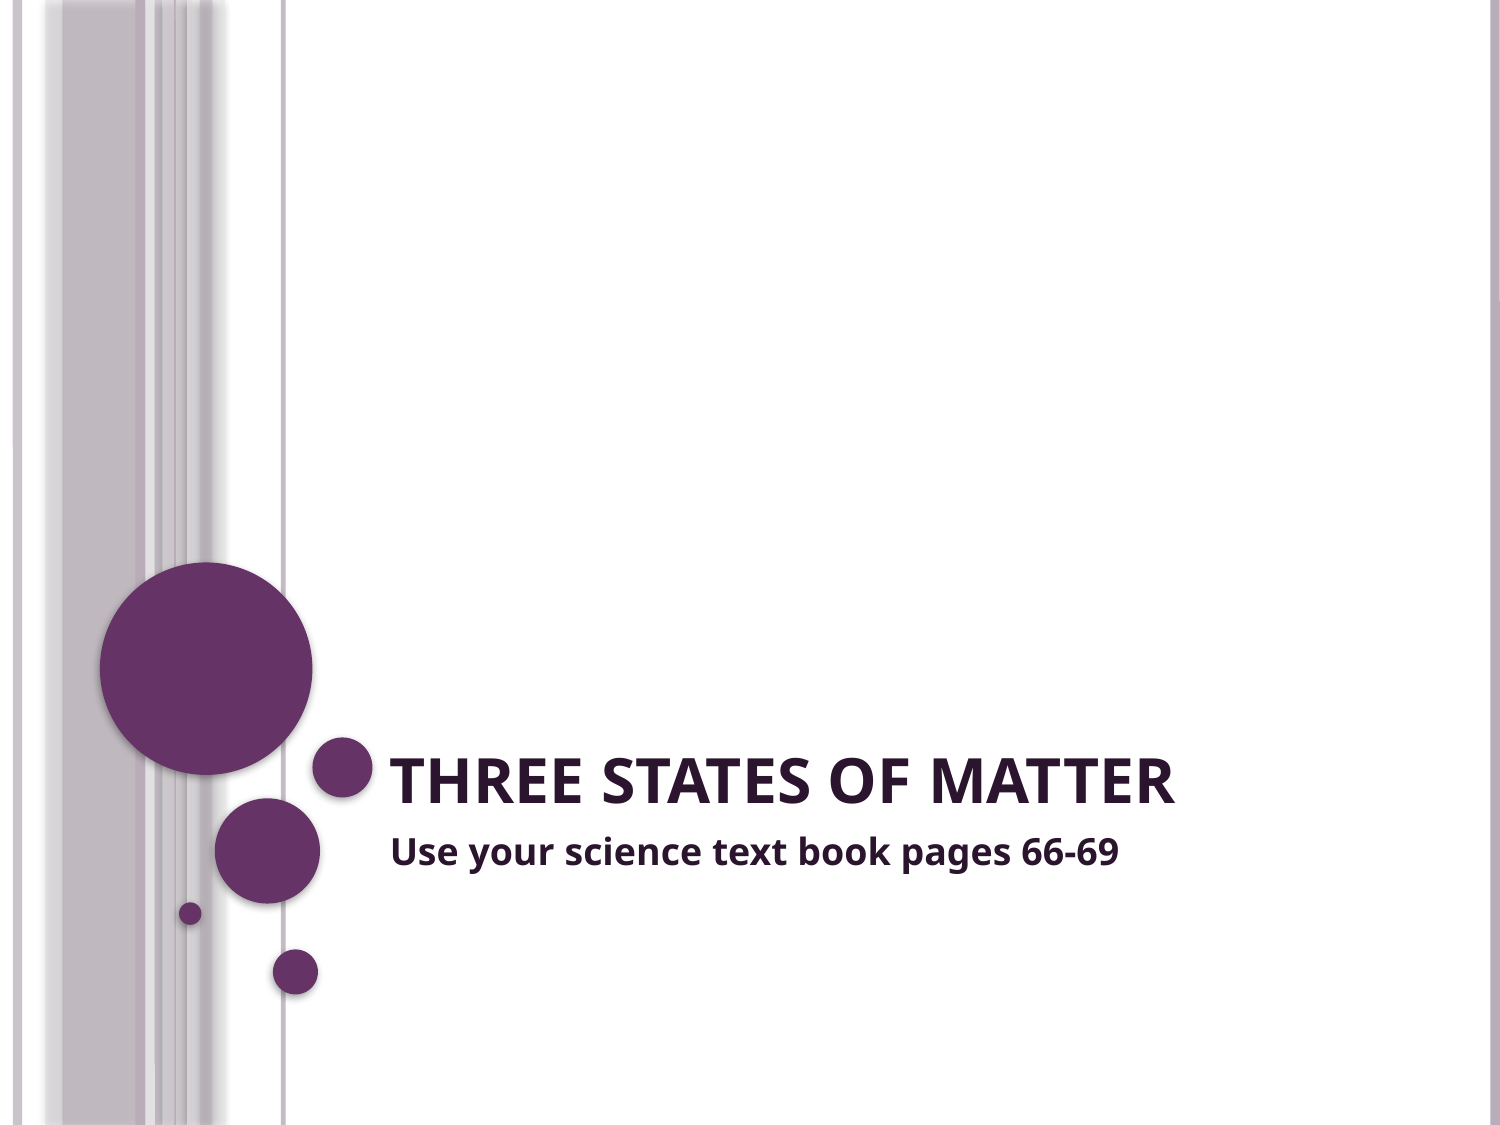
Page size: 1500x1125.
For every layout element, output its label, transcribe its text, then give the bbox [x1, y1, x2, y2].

title Three States of Matter [375, 512, 1388, 820]
subtitle Use your science text book pages 66-69 [375, 820, 1388, 1046]
